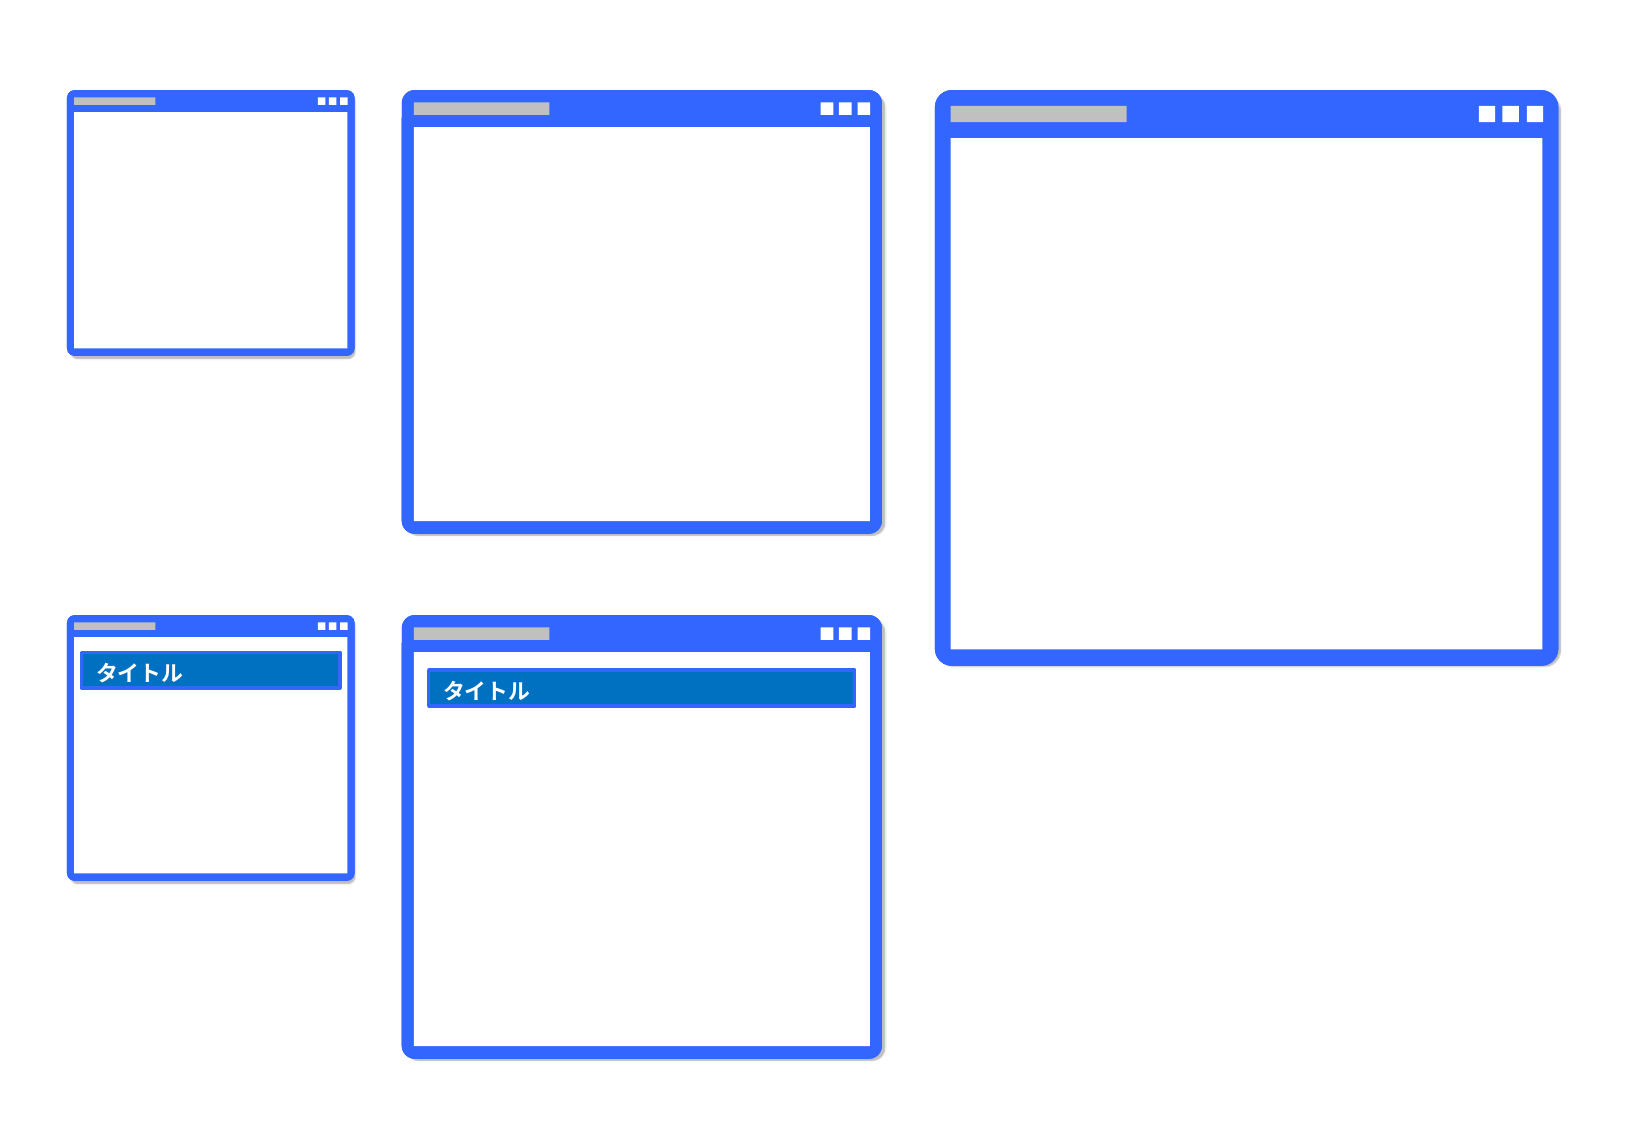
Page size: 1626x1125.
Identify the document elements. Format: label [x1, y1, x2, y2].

text_box [401, 614, 883, 1060]
text_box [66, 614, 355, 882]
text_box [401, 89, 883, 535]
text_box [934, 89, 1559, 667]
text_box [66, 89, 355, 357]
